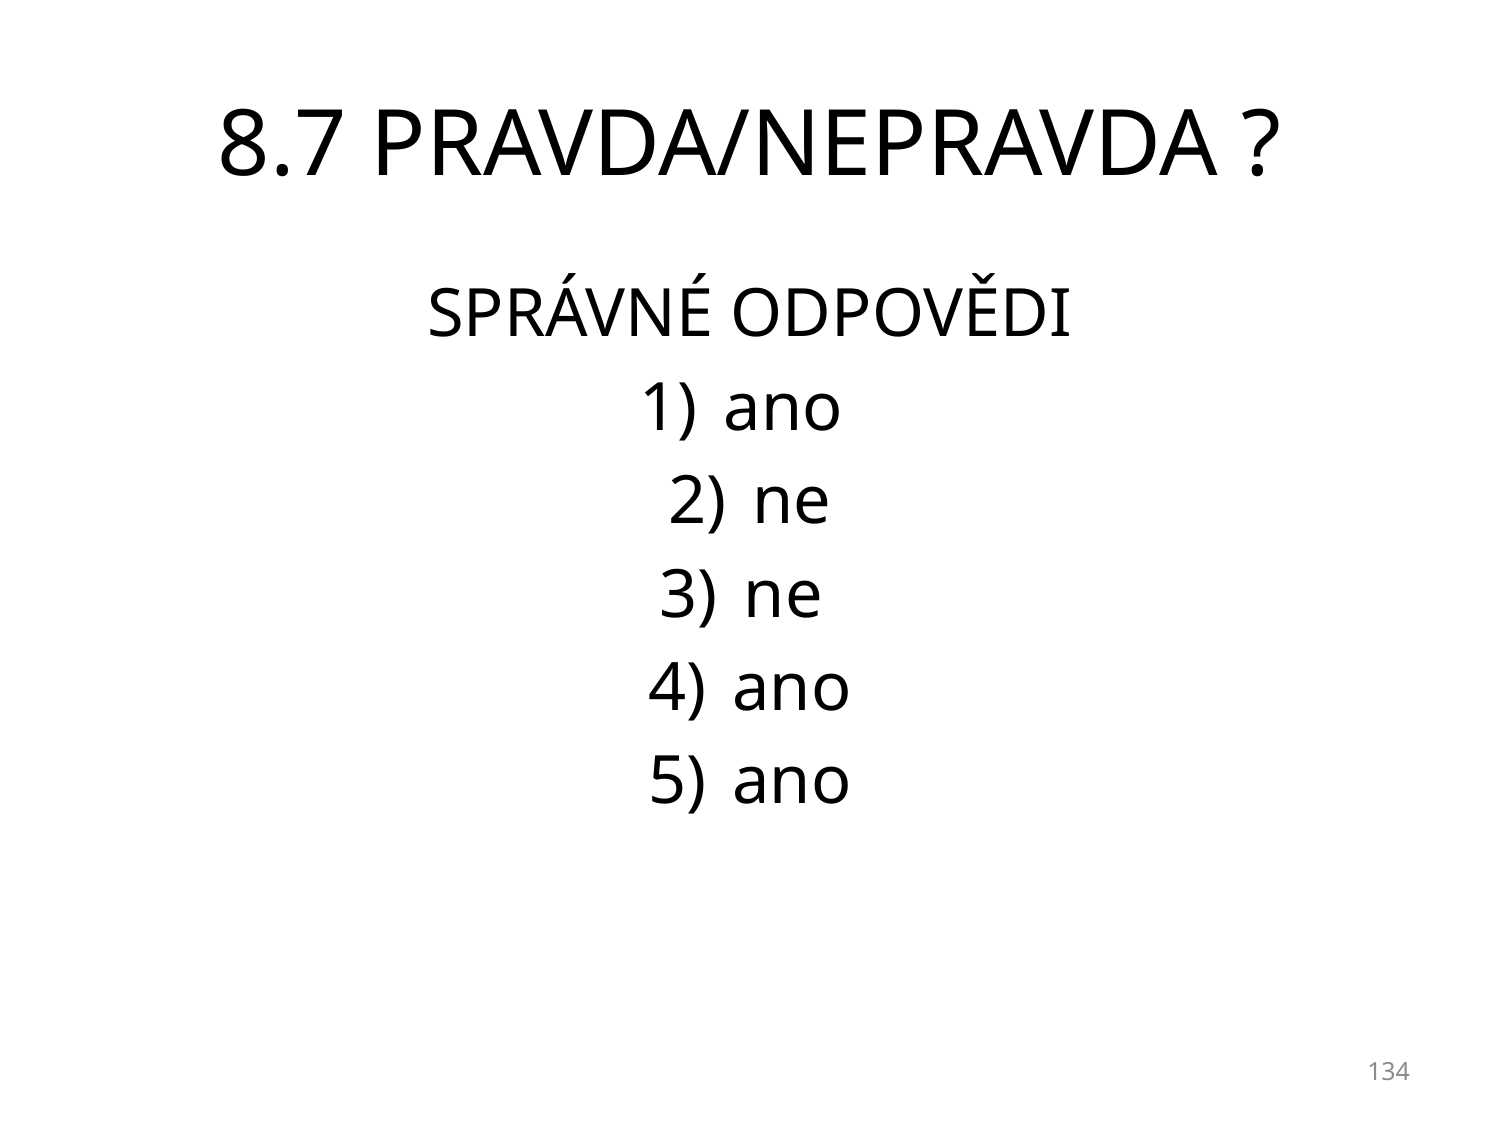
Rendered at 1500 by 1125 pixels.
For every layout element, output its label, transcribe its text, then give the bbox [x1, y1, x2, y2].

slide_number 134 [1074, 1042, 1425, 1103]
list SPRÁVNÉ ODPOVĚDI ano ne ne ano ano [75, 262, 1425, 1005]
title 8.7 PRAVDA/NEPRAVDA ? [75, 45, 1425, 233]
